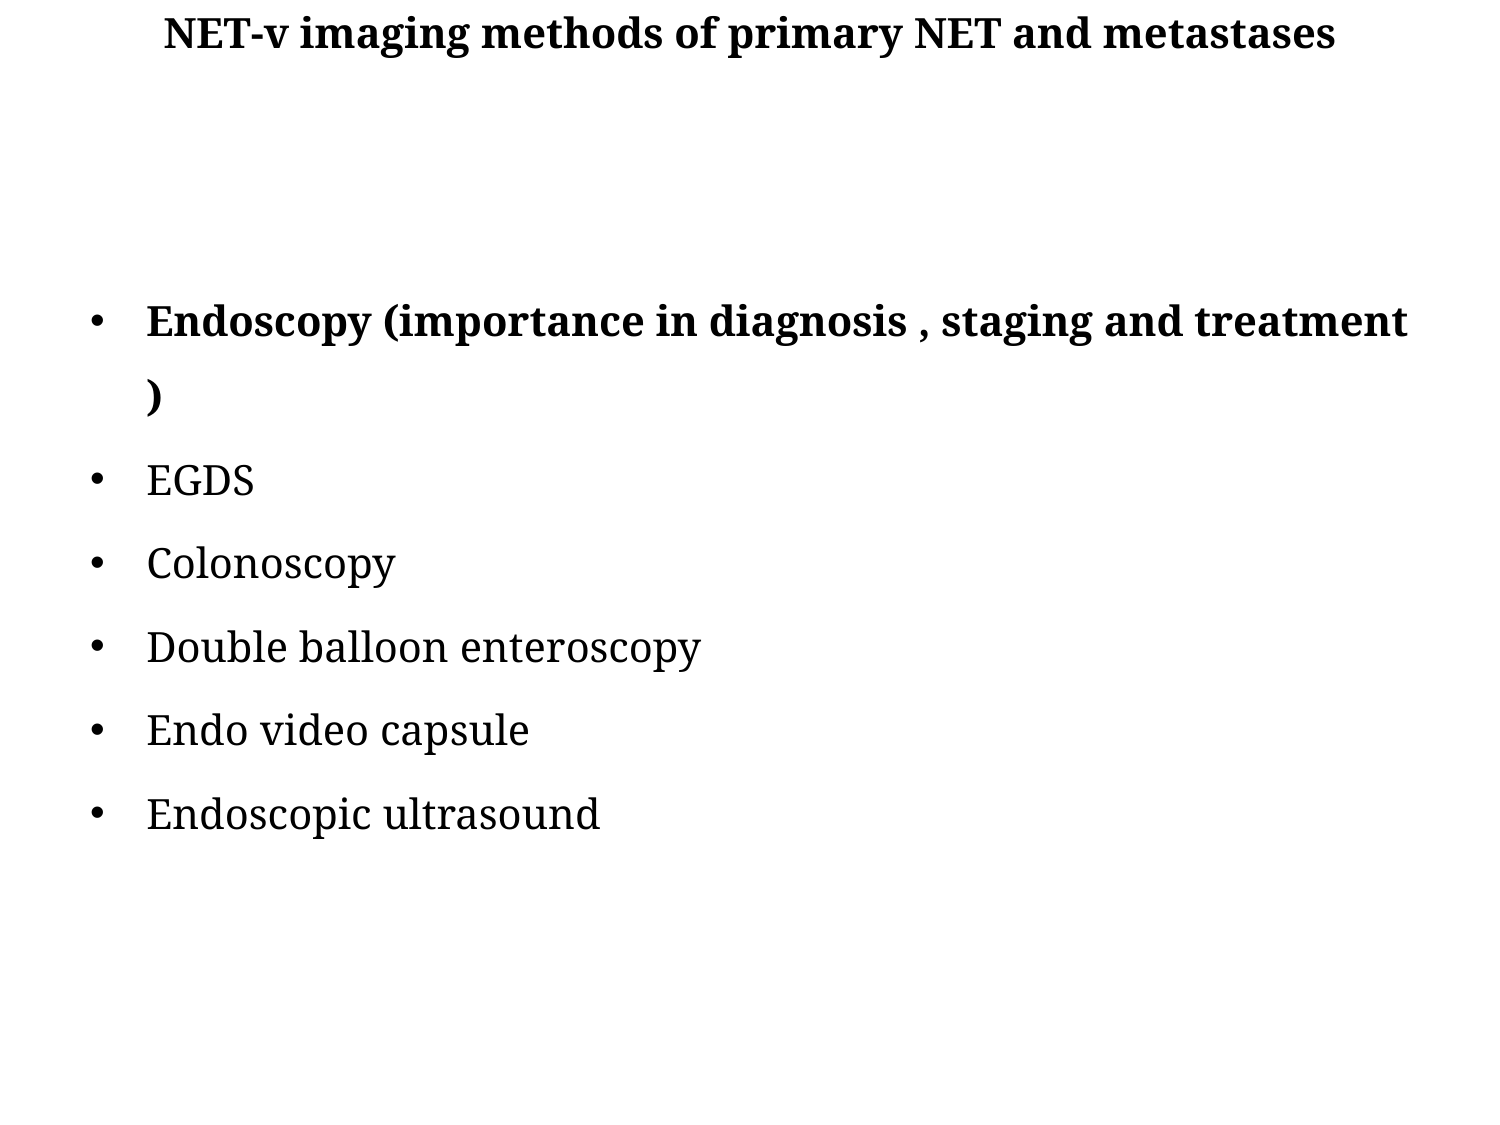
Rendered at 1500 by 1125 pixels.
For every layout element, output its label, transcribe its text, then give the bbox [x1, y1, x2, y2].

text_box NET-v imaging methods of primary NET and metastases [0, 0, 1500, 88]
list Endoscopy (importance in diagnosis , staging and treatment ) EGDS Colonoscopy Double balloon enteroscopy Endo video capsule Endoscopic ultrasound [75, 262, 1425, 1005]
